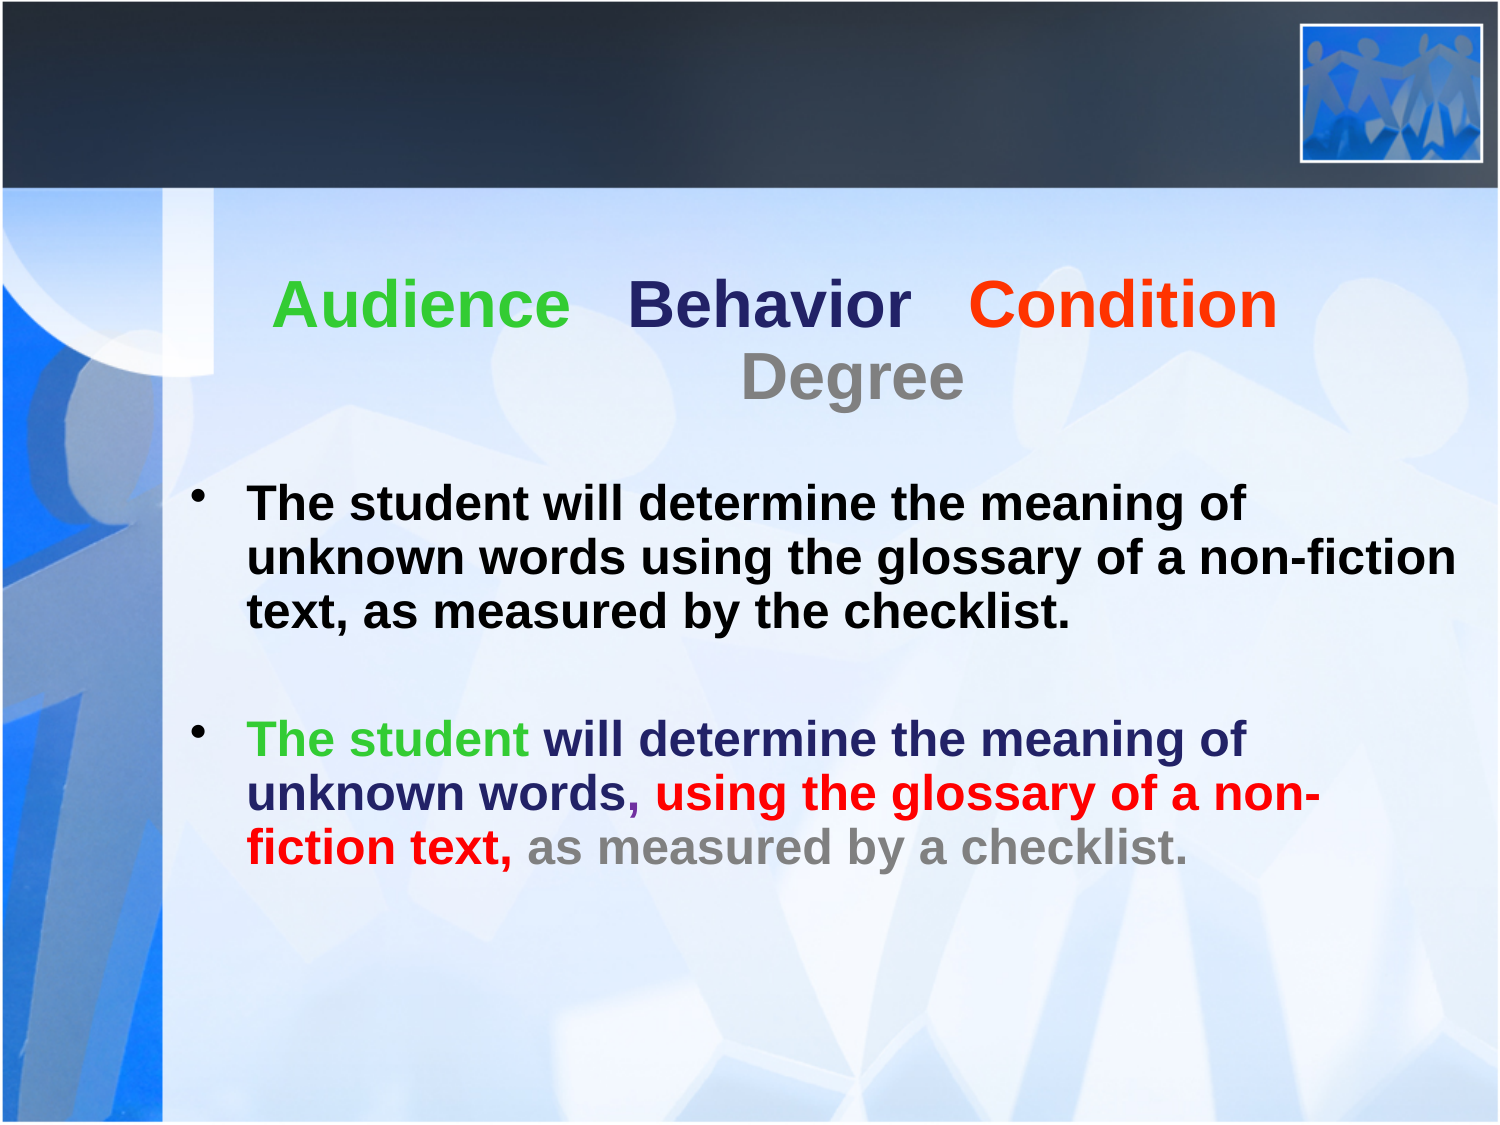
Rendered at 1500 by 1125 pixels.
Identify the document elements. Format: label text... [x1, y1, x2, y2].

list Audience Behavior Condition Degree The student will determine the meaning of unknown words using the glossary of a non-fiction text, as measured by the checklist. The student will determine the meaning of unknown words, using the glossary of a non-fiction text, as measured by a checklist. [174, 262, 1475, 1013]
picture [0, 0, 1500, 1125]
